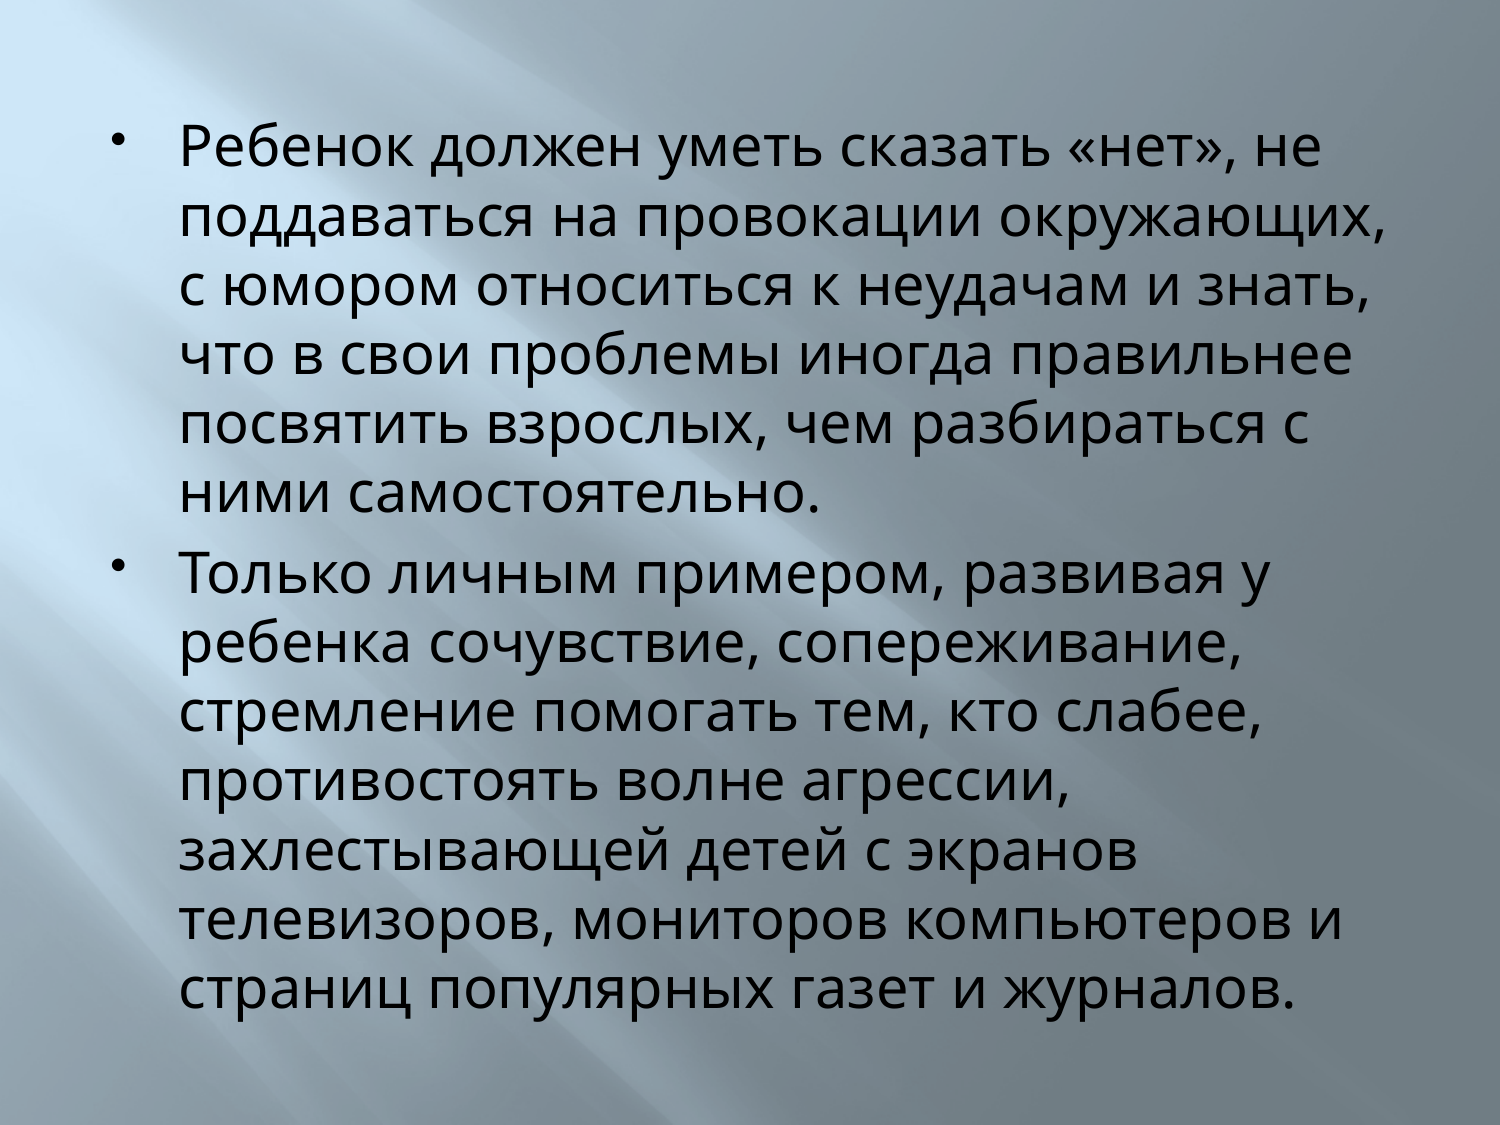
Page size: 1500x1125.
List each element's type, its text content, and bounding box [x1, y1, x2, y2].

list Ребенок должен уметь сказать «нет», не поддаваться на провокации окружающих, с юмором относиться к неудачам и знать, что в свои проблемы иногда правильнее посвятить взрослых, чем разбираться с ними самостоятельно. Только личным примером, развивая у ребенка сочувствие, сопереживание, стремление помогать тем, кто слабее, противостоять волне агрессии, захлестывающей детей с экранов телевизоров, мониторов компьютеров и страниц популярных газет и журналов. [75, 101, 1425, 1035]
